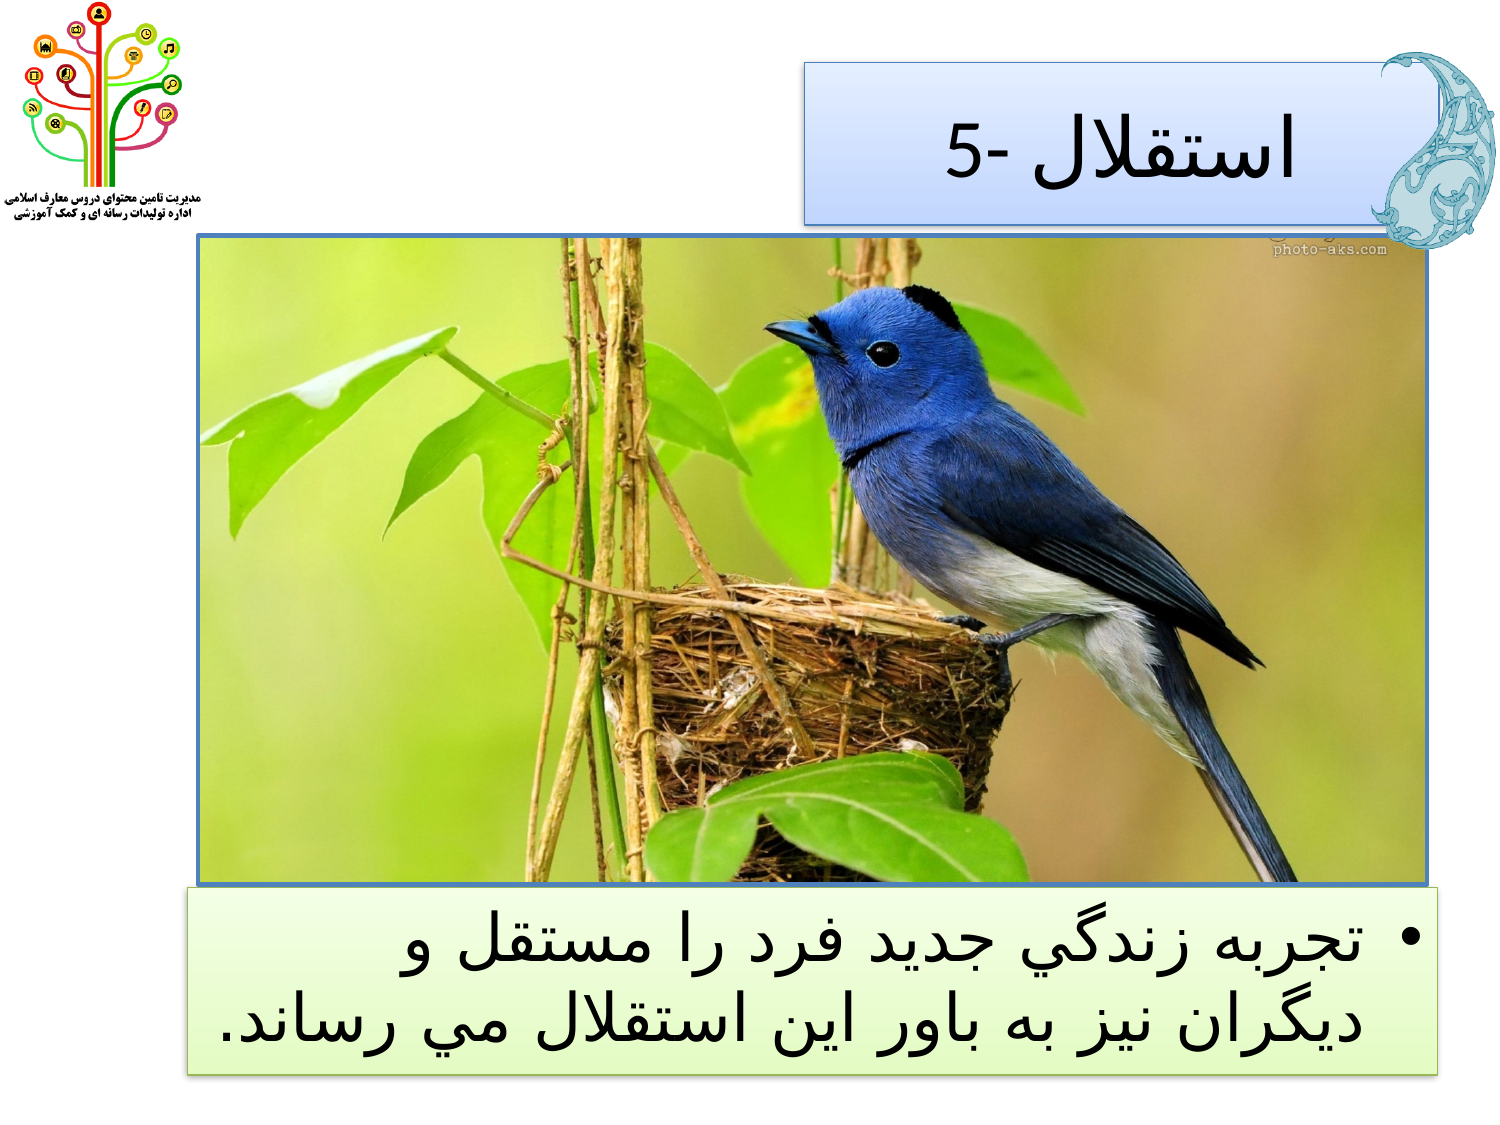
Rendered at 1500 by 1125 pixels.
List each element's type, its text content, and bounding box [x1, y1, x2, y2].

list تجربه زندگي جديد فرد را مستقل و ديگران نيز به باور اين استقلال مي رساند. [187, 887, 1438, 1076]
picture [199, 49, 1500, 1035]
picture [0, 0, 208, 226]
text_box 5- استقلال [804, 62, 1361, 226]
